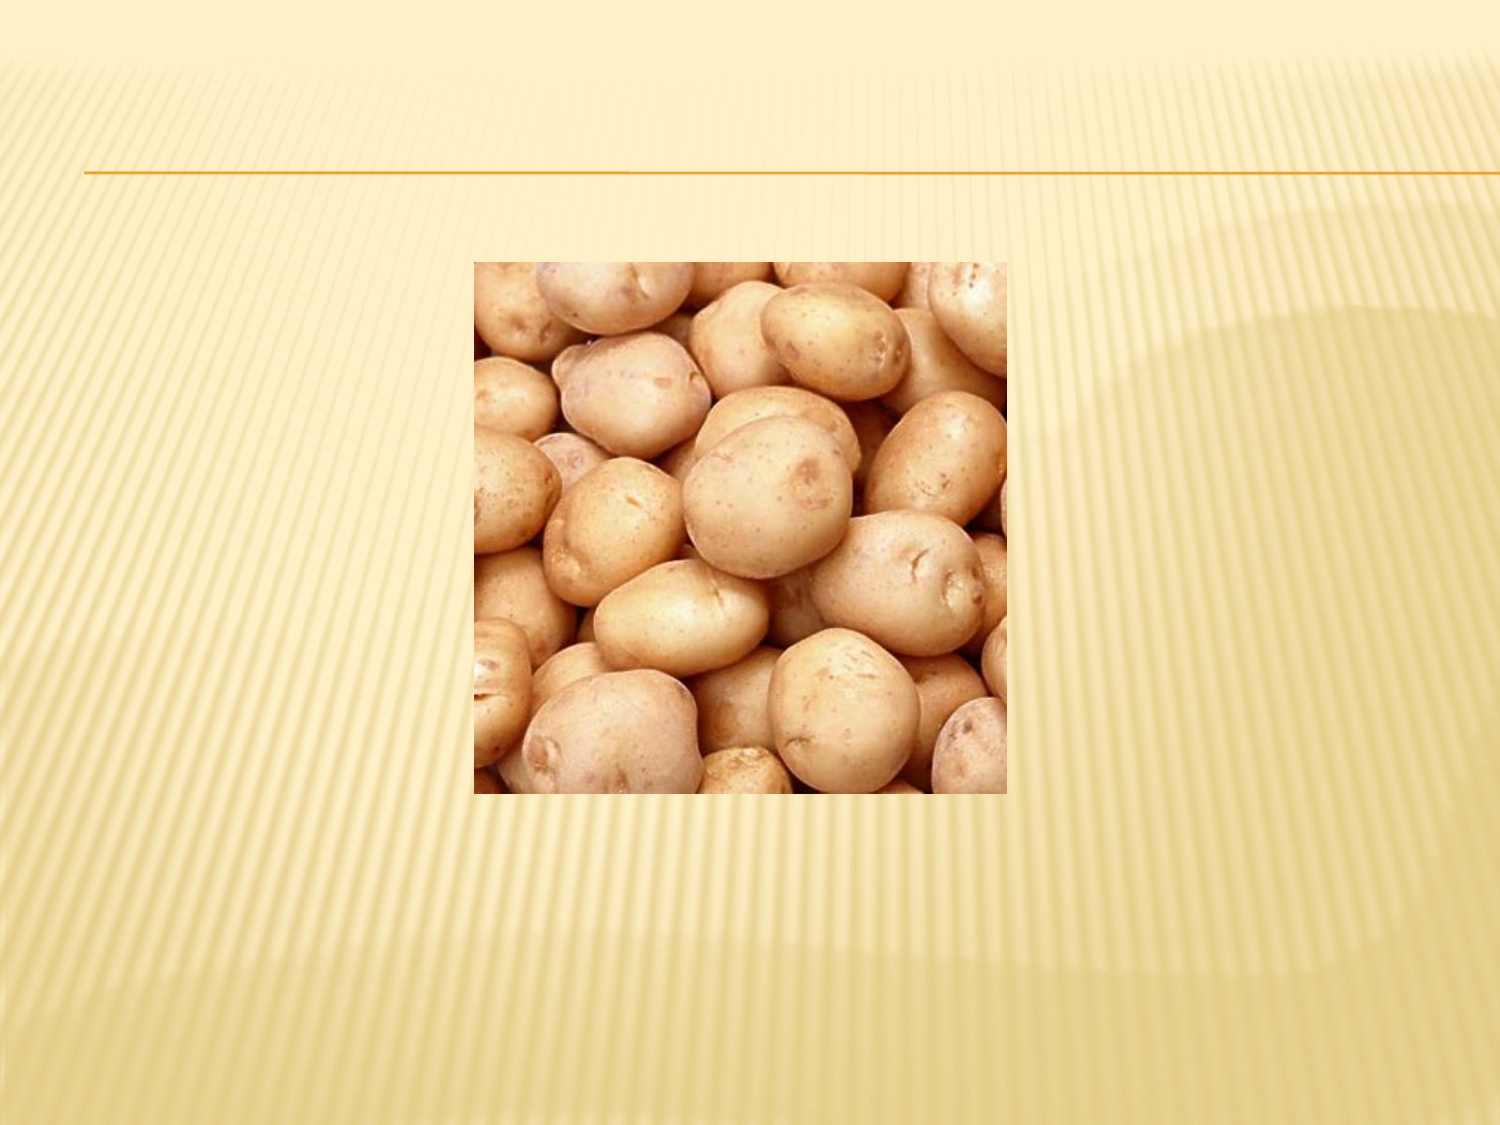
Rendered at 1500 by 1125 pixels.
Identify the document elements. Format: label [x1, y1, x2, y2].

list [474, 262, 1007, 794]
